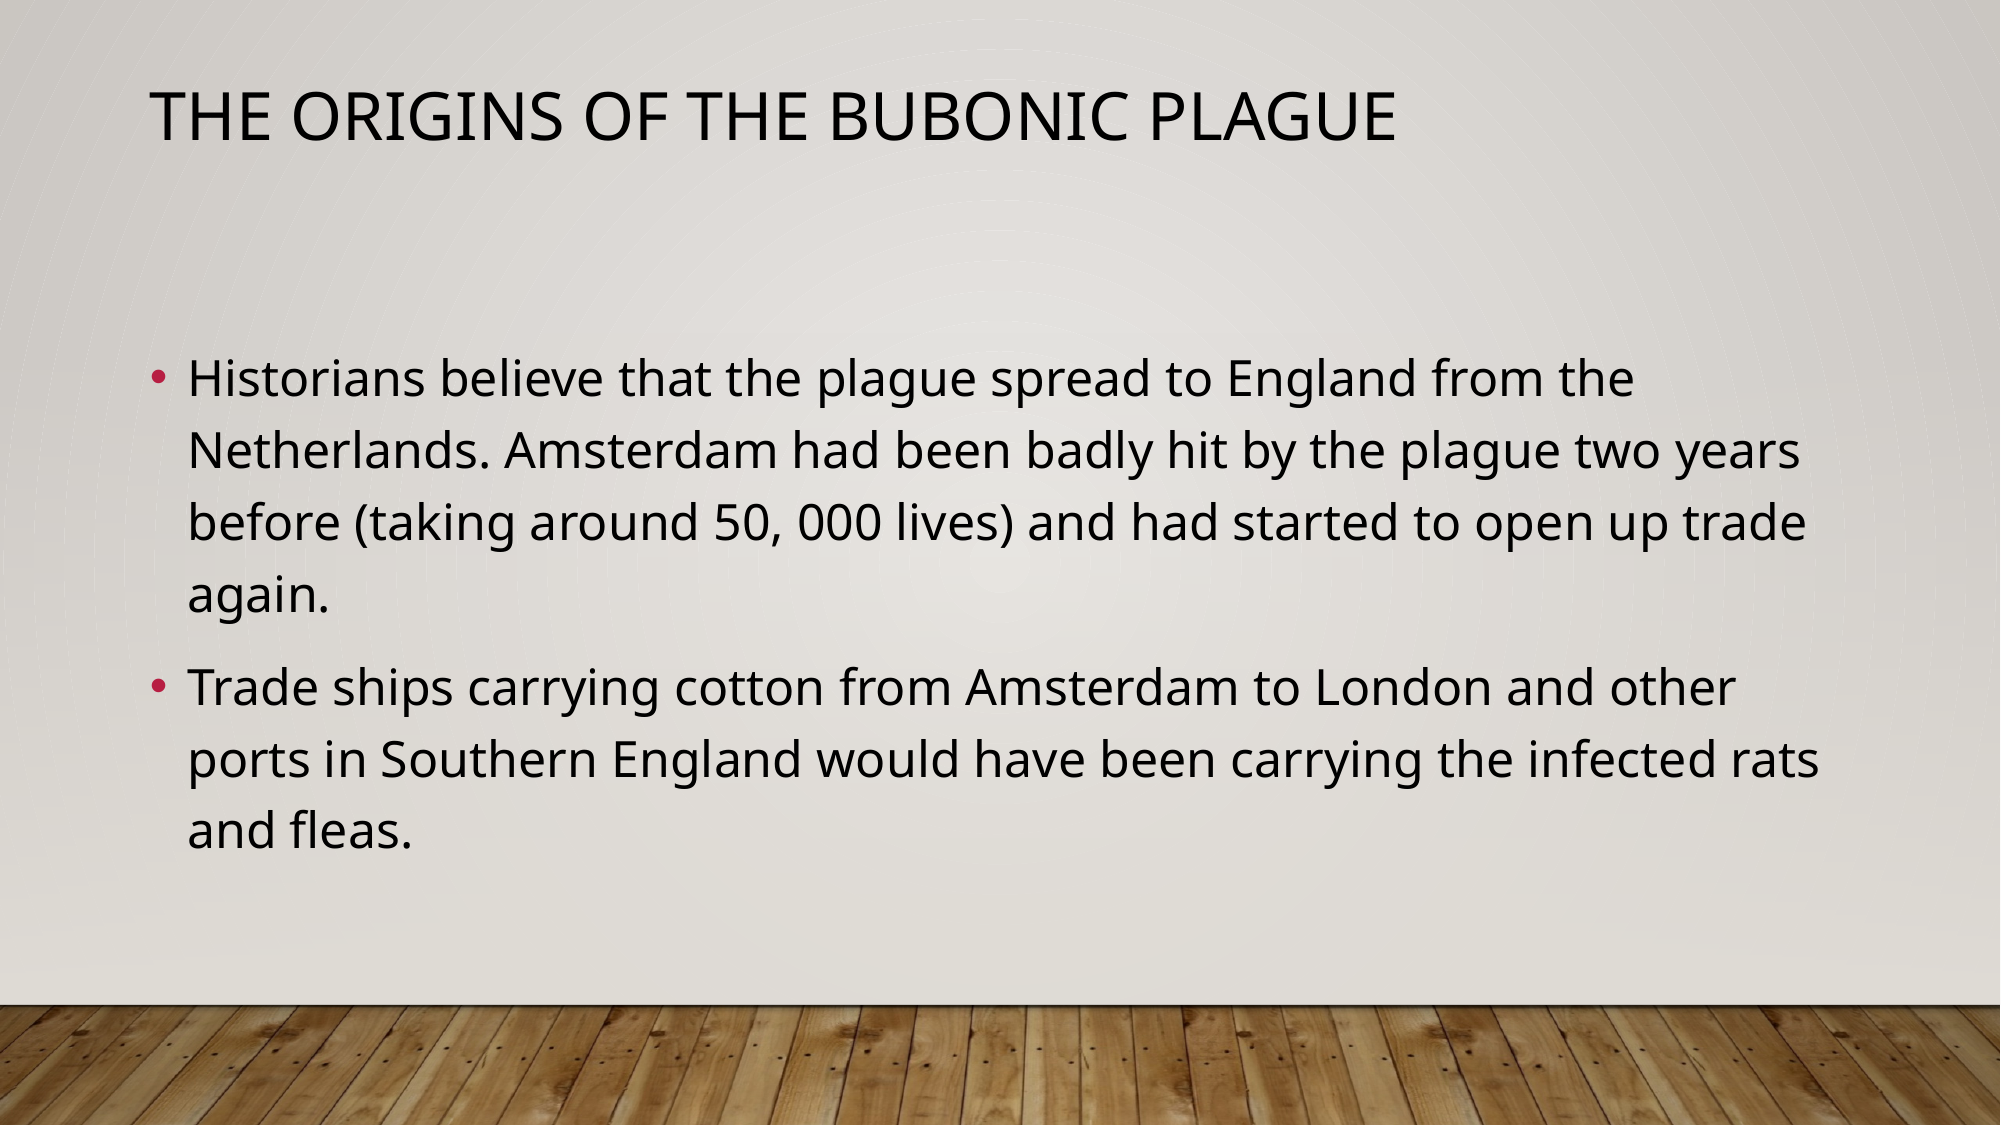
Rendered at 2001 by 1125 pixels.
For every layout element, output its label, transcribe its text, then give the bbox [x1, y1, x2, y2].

picture [0, 1005, 2000, 1125]
title The origins of the bubonic plague [134, 75, 1860, 293]
list Historians believe that the plague spread to England from the Netherlands. Amsterdam had been badly hit by the plague two years before (taking around 50, 000 lives) and had started to open up trade again. Trade ships carrying cotton from Amsterdam to London and other ports in Southern England would have been carrying the infected rats and fleas. [134, 326, 1860, 1041]
